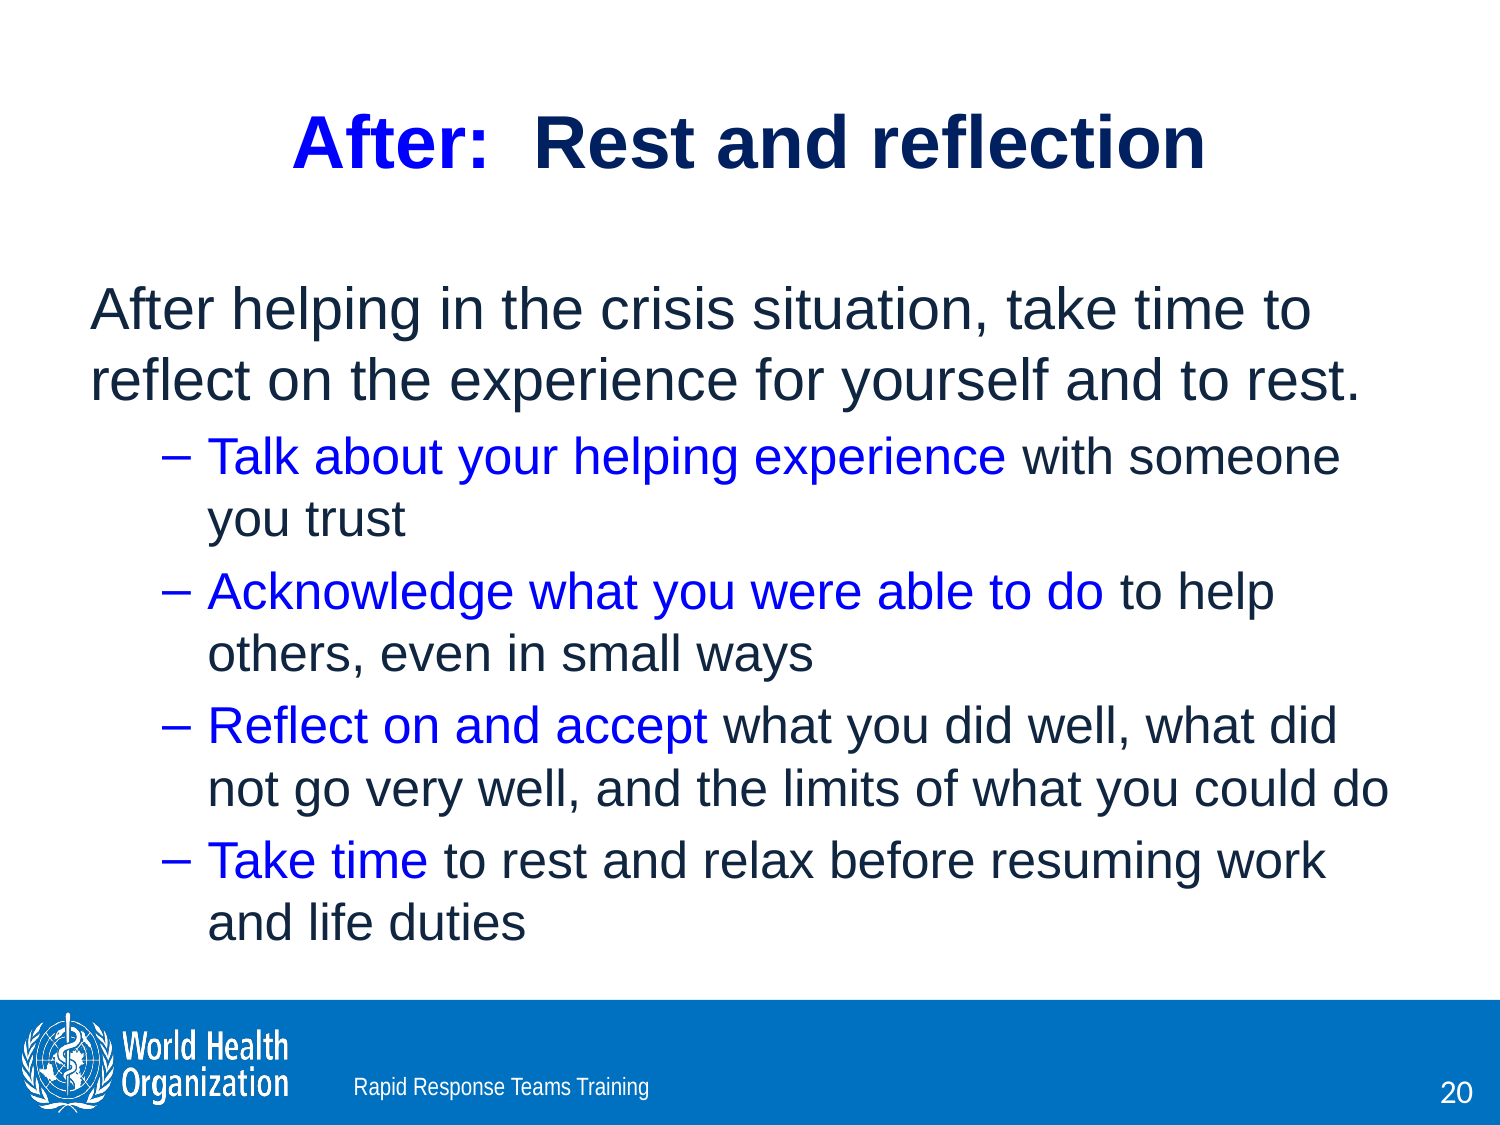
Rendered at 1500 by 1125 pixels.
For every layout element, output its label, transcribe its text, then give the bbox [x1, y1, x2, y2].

list After helping in the crisis situation, take time to reflect on the experience for yourself and to rest. Talk about your helping experience with someone you trust Acknowledge what you were able to do to help others, even in small ways Reflect on and accept what you did well, what did not go very well, and the limits of what you could do Take time to rest and relax before resuming work and life duties [75, 262, 1425, 1005]
picture [21, 1012, 288, 1113]
title After: Rest and reflection [75, 45, 1425, 233]
